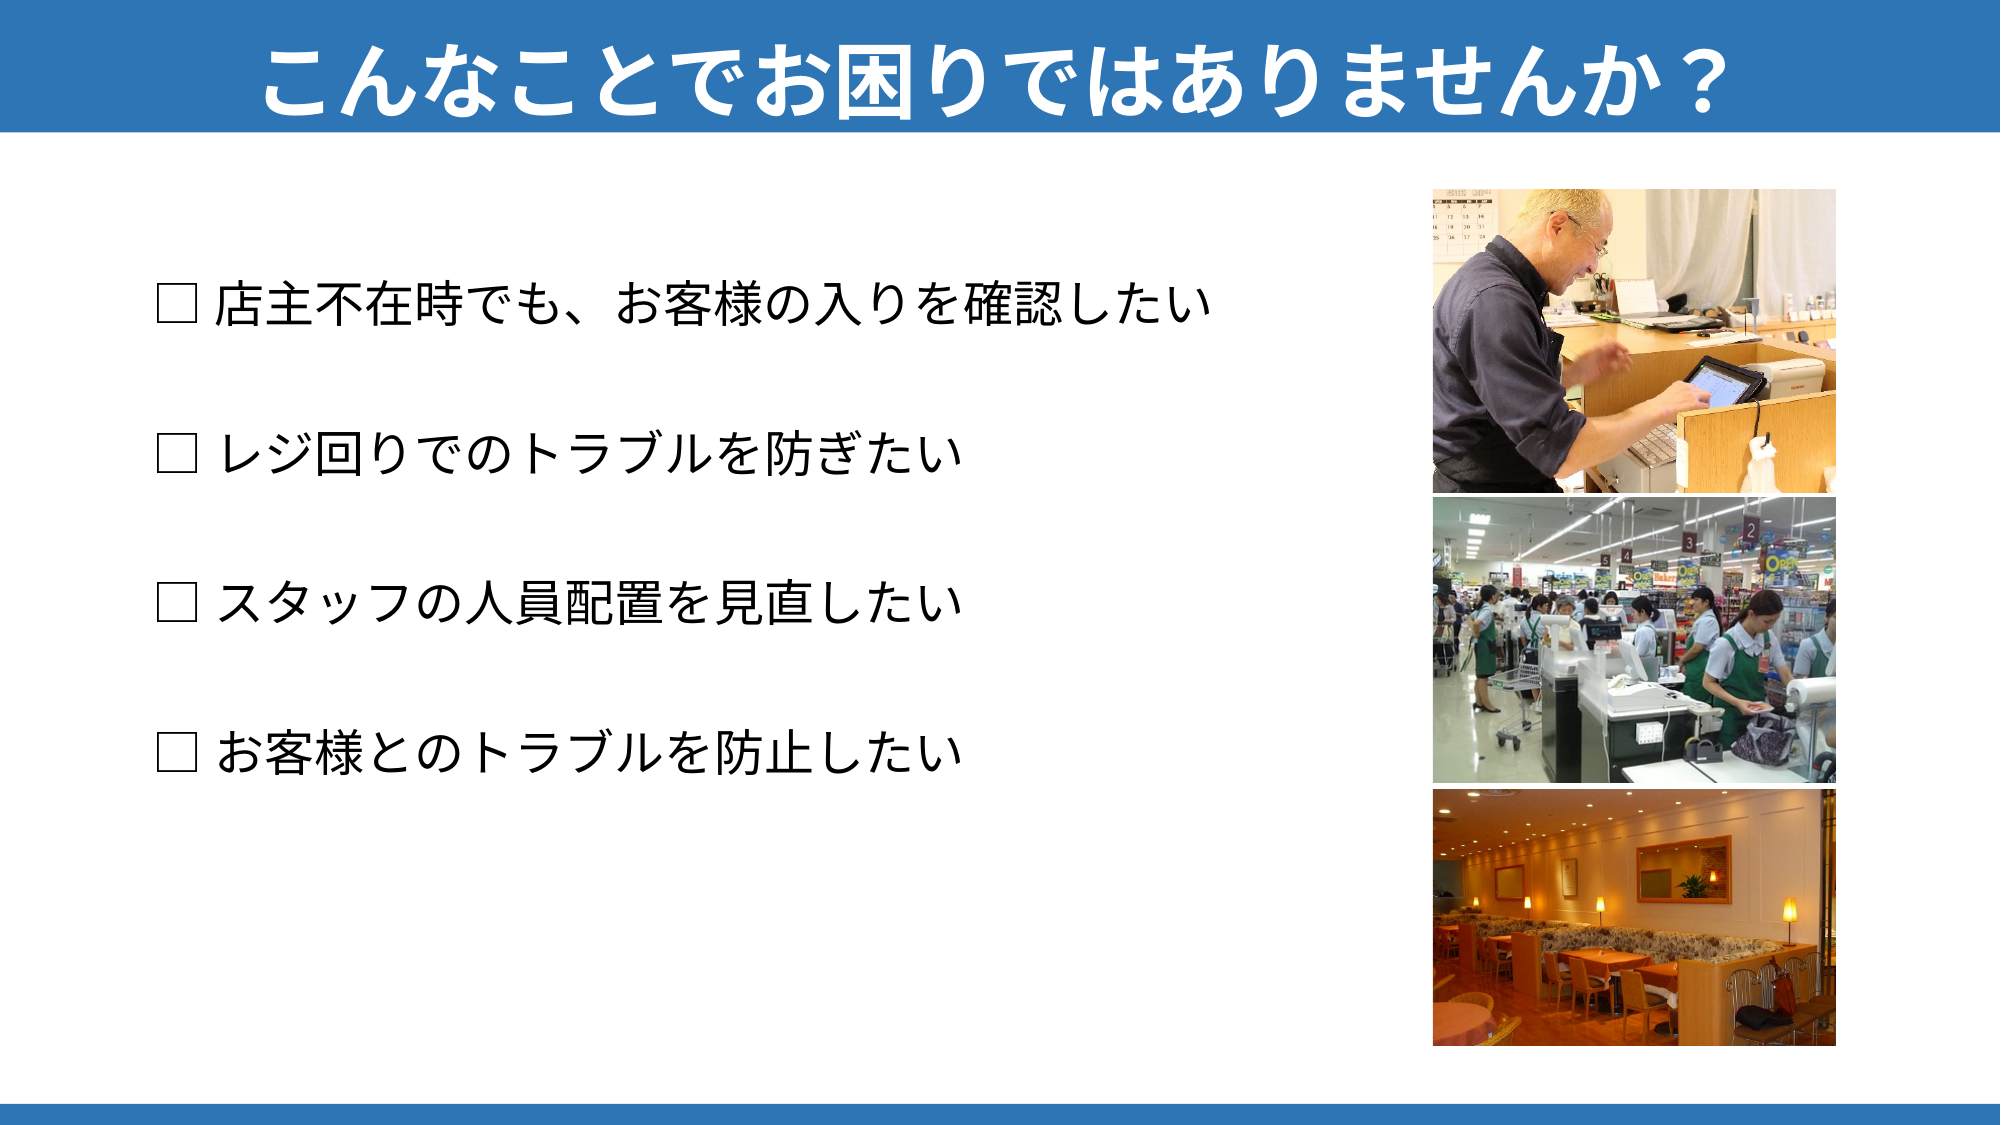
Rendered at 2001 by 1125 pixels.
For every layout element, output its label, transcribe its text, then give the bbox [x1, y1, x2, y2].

picture [1432, 189, 1836, 493]
picture [1432, 789, 1836, 1046]
text_box [0, 1103, 2000, 1125]
picture [1432, 497, 1836, 783]
text_box [0, 0, 2000, 133]
text_box こんなことでお困りではありませんか？ [238, 21, 1762, 137]
list □店主不在時でも、お客様の入りを確認したい □レジ回りでのトラブルを防ぎたい □スタッフの人員配置を見直したい □お客様とのトラブルを防止したい [137, 272, 1863, 986]
